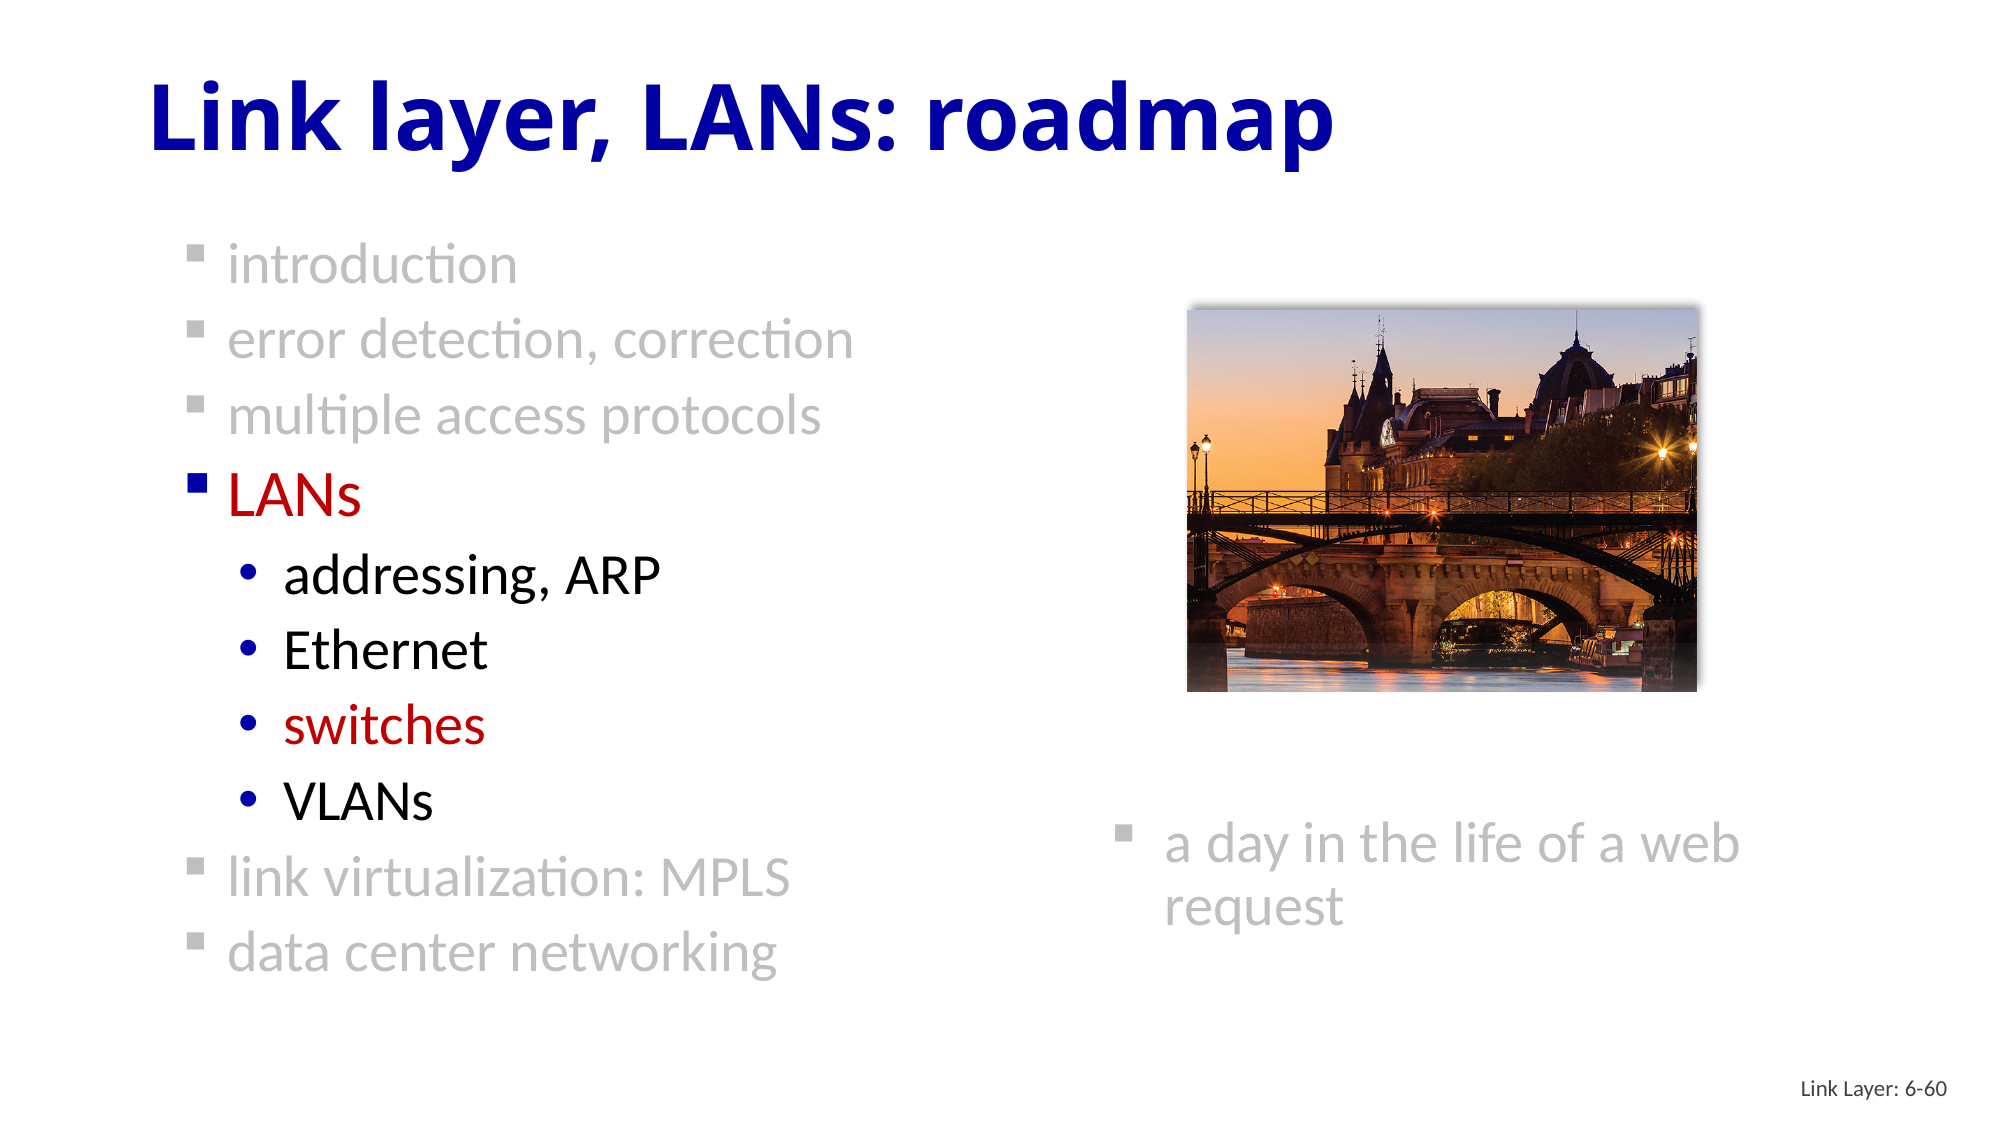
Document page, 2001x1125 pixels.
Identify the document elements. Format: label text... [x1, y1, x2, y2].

picture [1187, 310, 1697, 692]
title Link layer, LANs: roadmap [131, 47, 1856, 195]
text_box a day in the life of a web request [1080, 804, 1907, 966]
slide_number Link Layer: 6-60 [1512, 1056, 1963, 1117]
text_box introduction error detection, correction multiple access protocols LANs addressing, ARP Ethernet switches VLANs link virtualization: MPLS data center networking [165, 225, 1080, 1053]
